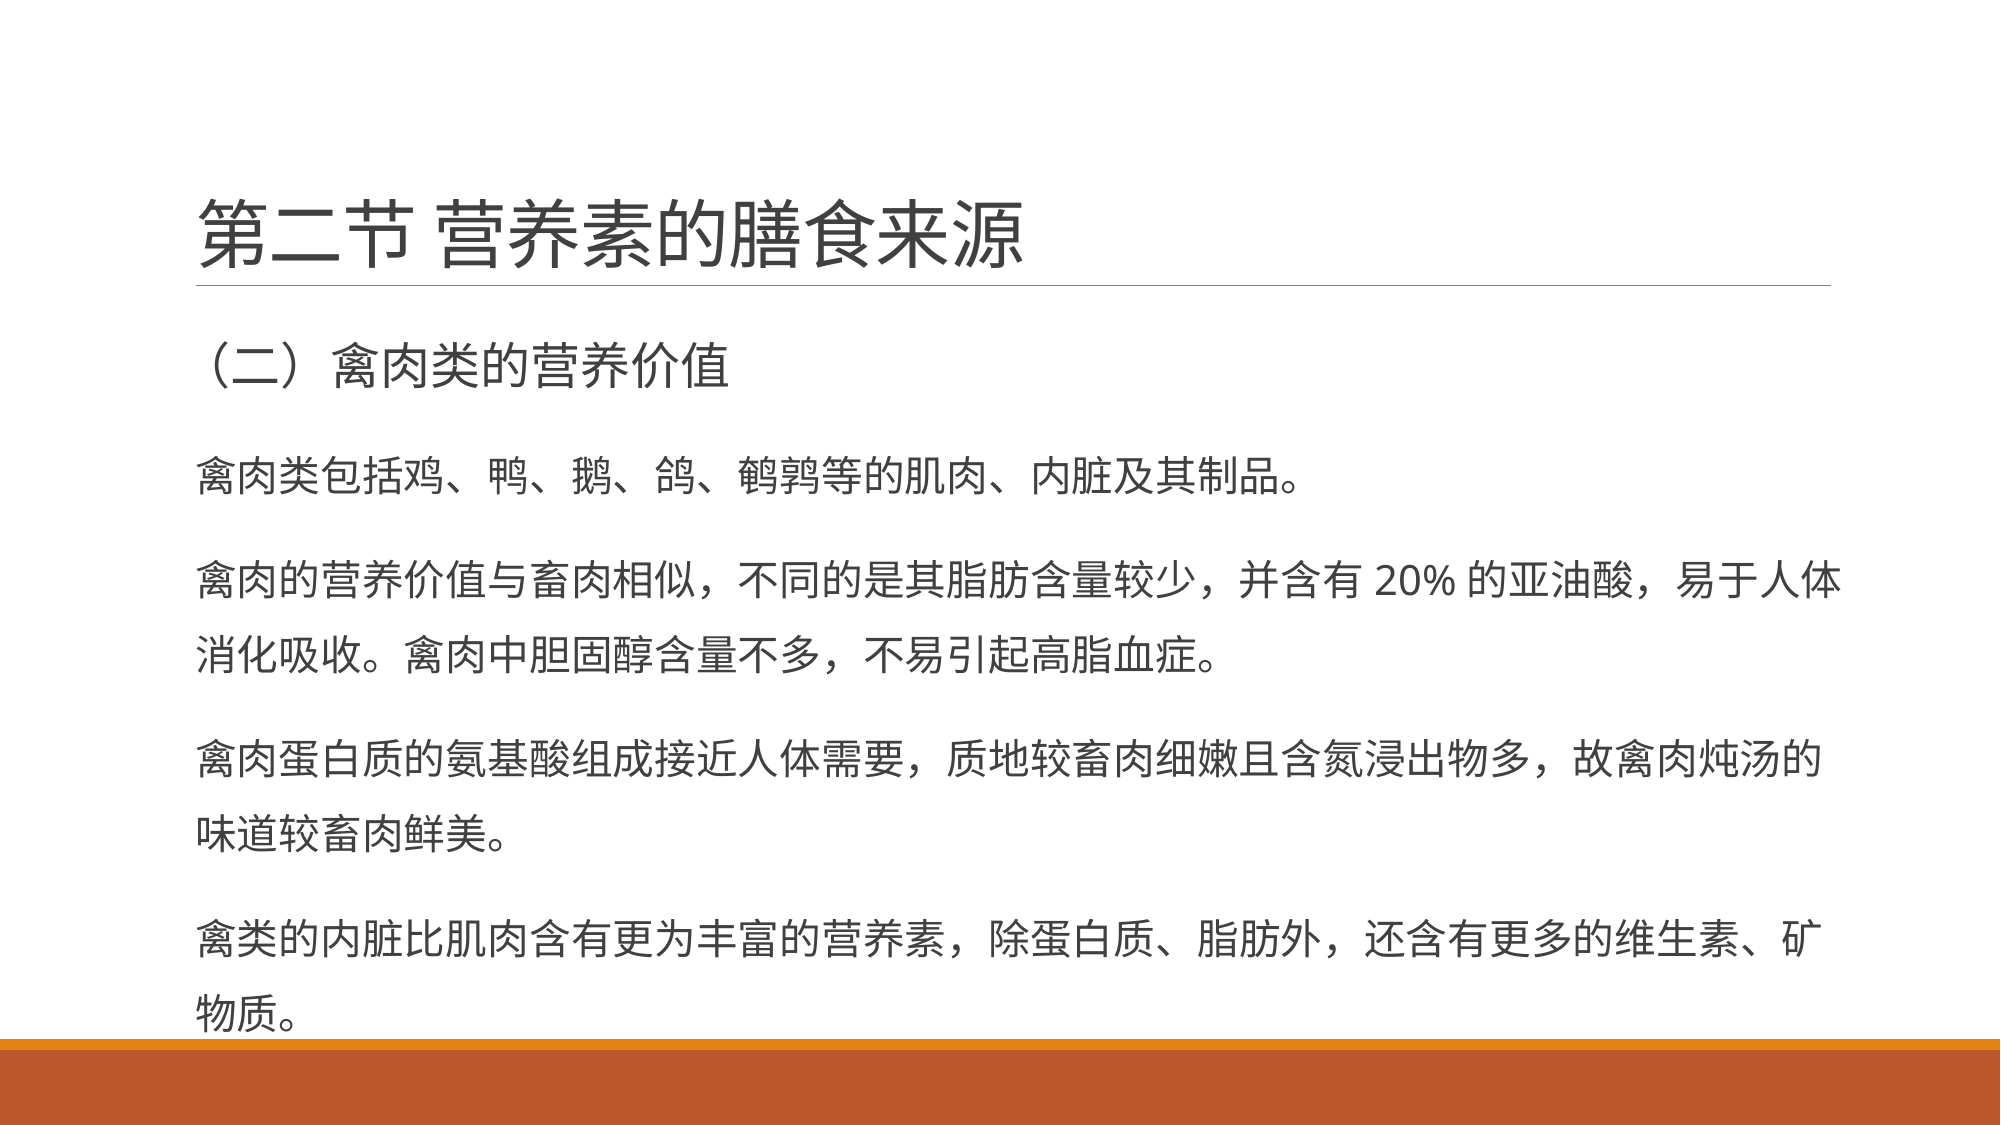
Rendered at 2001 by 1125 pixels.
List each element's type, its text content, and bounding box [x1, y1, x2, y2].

title 第二节 营养素的膳食来源 [180, 47, 1830, 285]
list （二）禽肉类的营养价值 禽肉类包括鸡、鸭、鹅、鸽、鹌鹑等的肌肉、内脏及其制品。 禽肉的营养价值与畜肉相似，不同的是其脂肪含量较少，并含有20%的亚油酸，易于人体消化吸收。禽肉中胆固醇含量不多，不易引起高脂血症。 禽肉蛋白质的氨基酸组成接近人体需要，质地较畜肉细嫩且含氮浸出物多，故禽肉炖汤的味道较畜肉鲜美。 禽类的内脏比肌肉含有更为丰富的营养素，除蛋白质、脂肪外，还含有更多的维生素、矿物质。 [180, 334, 1862, 1025]
